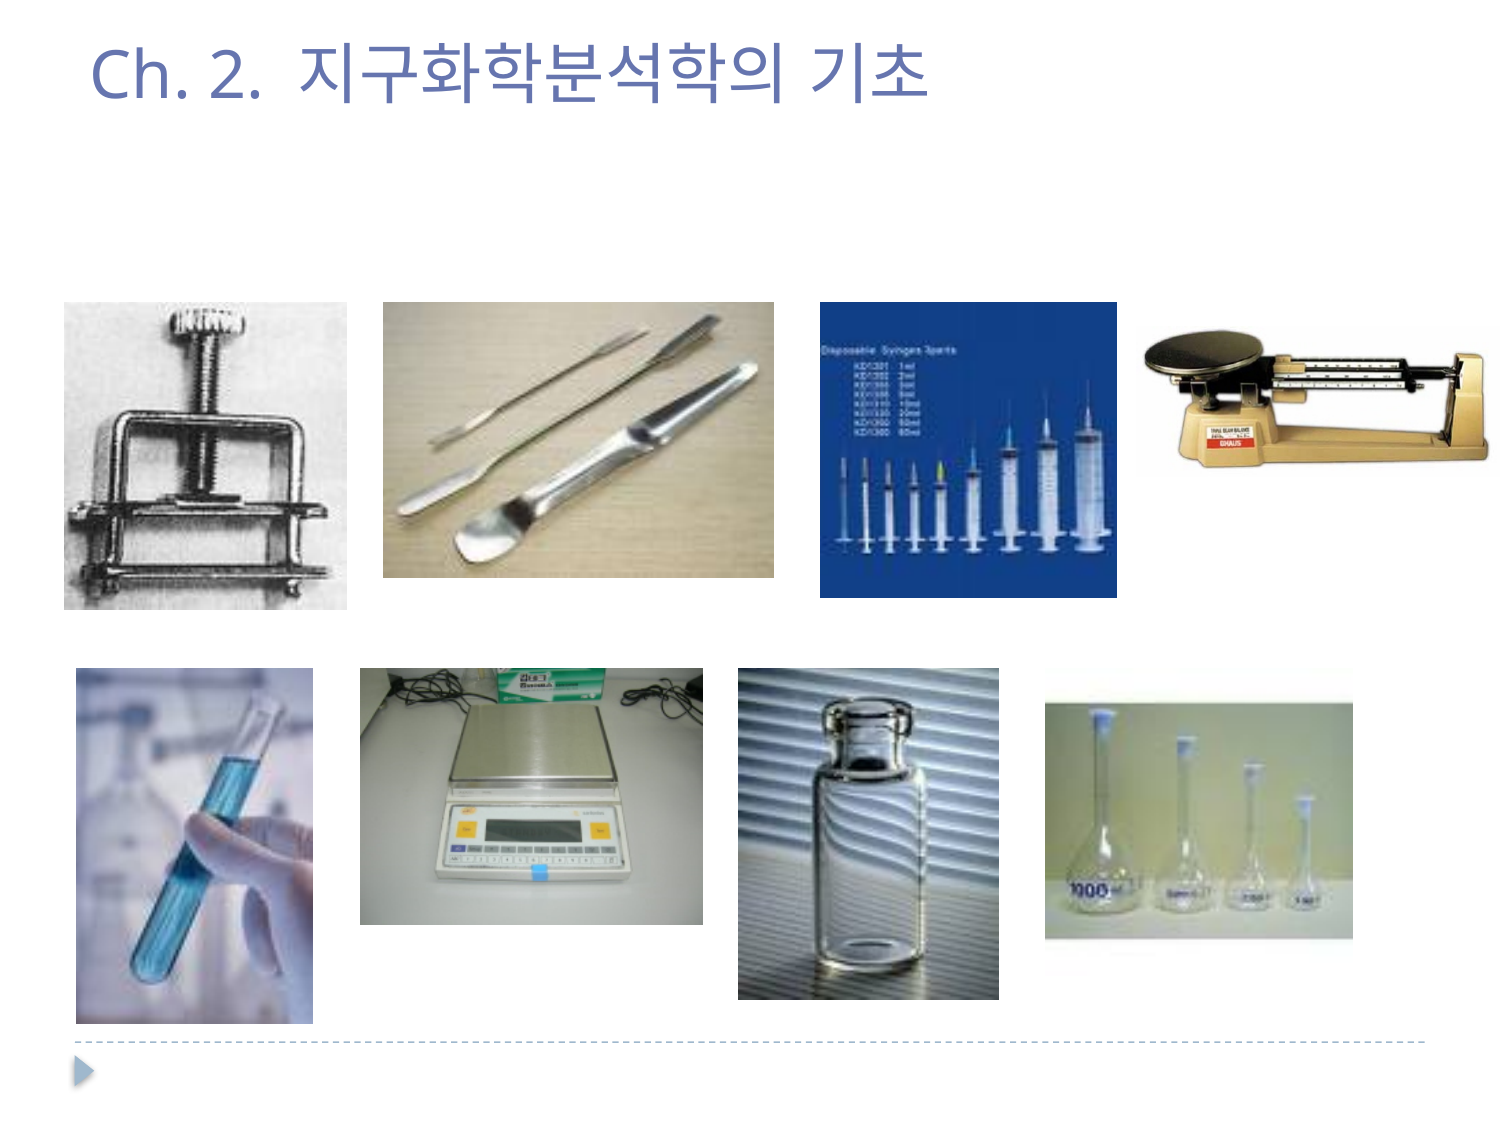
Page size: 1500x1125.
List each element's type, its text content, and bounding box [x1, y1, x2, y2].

picture [64, 302, 347, 610]
picture [1136, 325, 1500, 477]
picture [1045, 668, 1353, 976]
picture [820, 302, 1117, 599]
picture [359, 668, 704, 926]
picture [737, 668, 1000, 1000]
picture [383, 302, 774, 579]
picture [76, 668, 313, 1024]
text_box Ch. 2. 지구화학분석학의 기초 [74, 24, 1425, 188]
